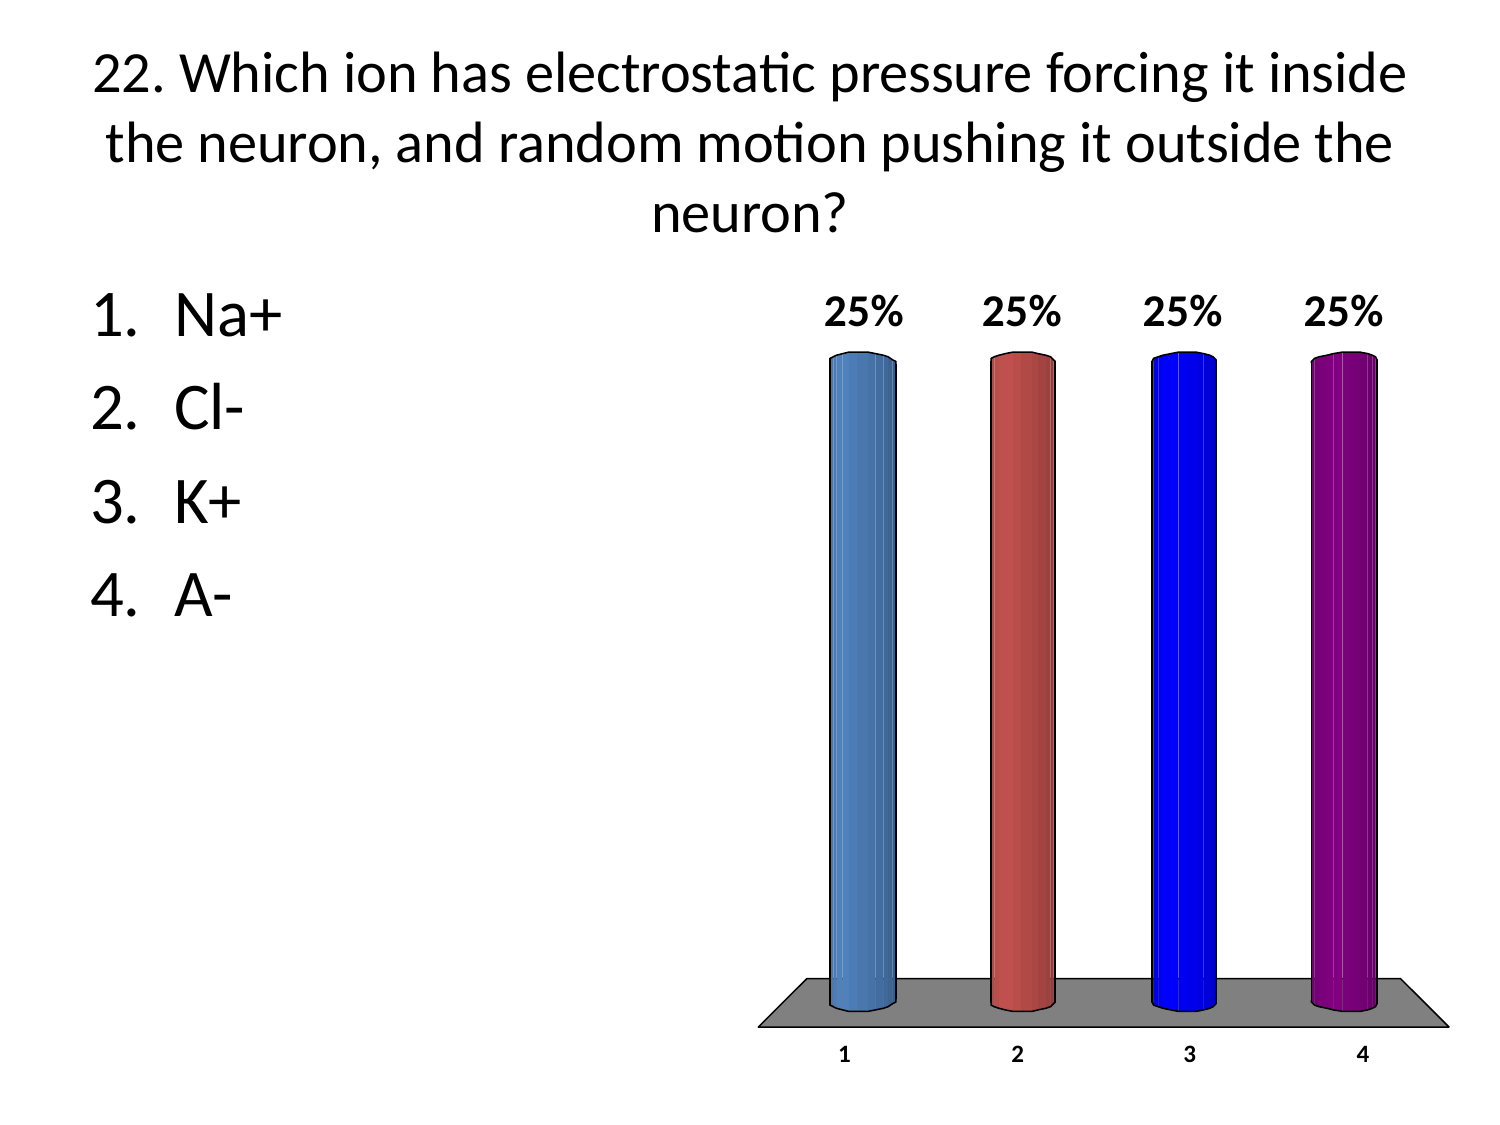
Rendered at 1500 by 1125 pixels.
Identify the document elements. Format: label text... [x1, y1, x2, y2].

title 22. Which ion has electrostatic pressure forcing it inside the neuron, and random motion pushing it outside the neuron? [75, 45, 1425, 233]
list Na+ Cl- K+ A- [75, 262, 750, 1005]
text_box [739, 270, 1490, 1115]
